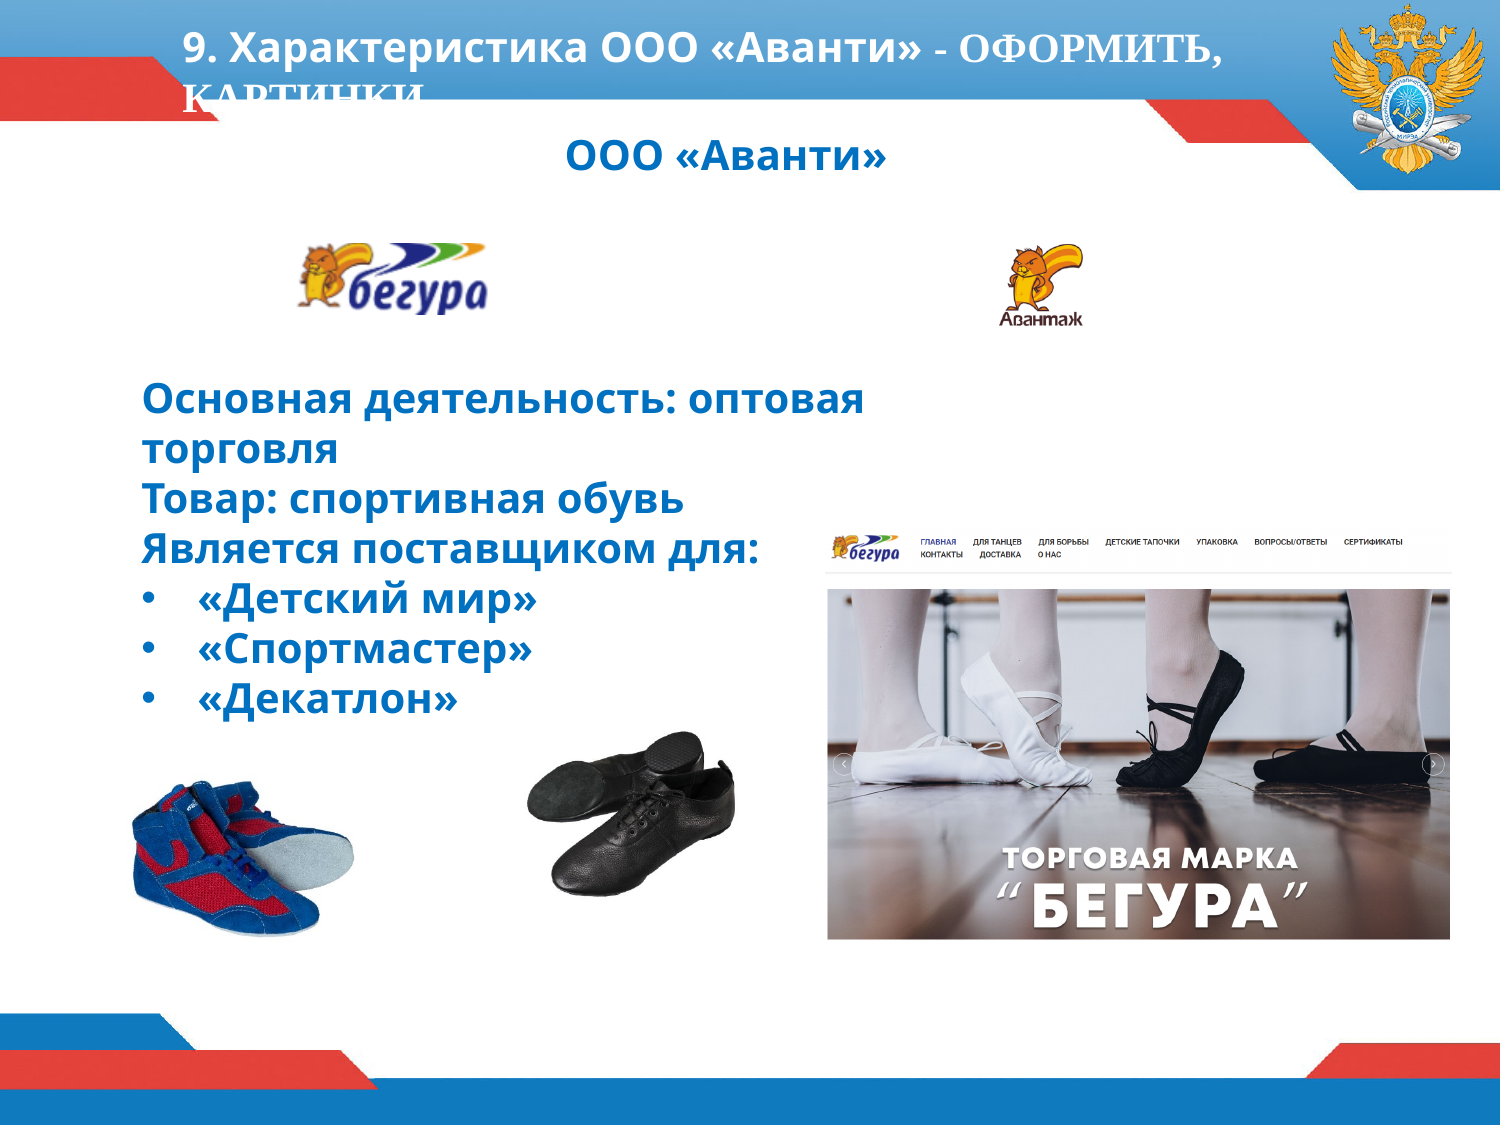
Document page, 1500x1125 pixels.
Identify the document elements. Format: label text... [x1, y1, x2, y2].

picture [0, 0, 1500, 1125]
text_box 9. Характеристика ООО «Аванти» - ОФОРМИТЬ, КАРТИНКИ [167, 13, 1452, 92]
text_box Основная деятельность: оптовая торговля Товар: спортивная обувь Является поставщиком для: «Детский мир» «Спортмастер» «Декатлон» [126, 364, 997, 730]
text_box ООО «Аванти» [549, 120, 903, 186]
